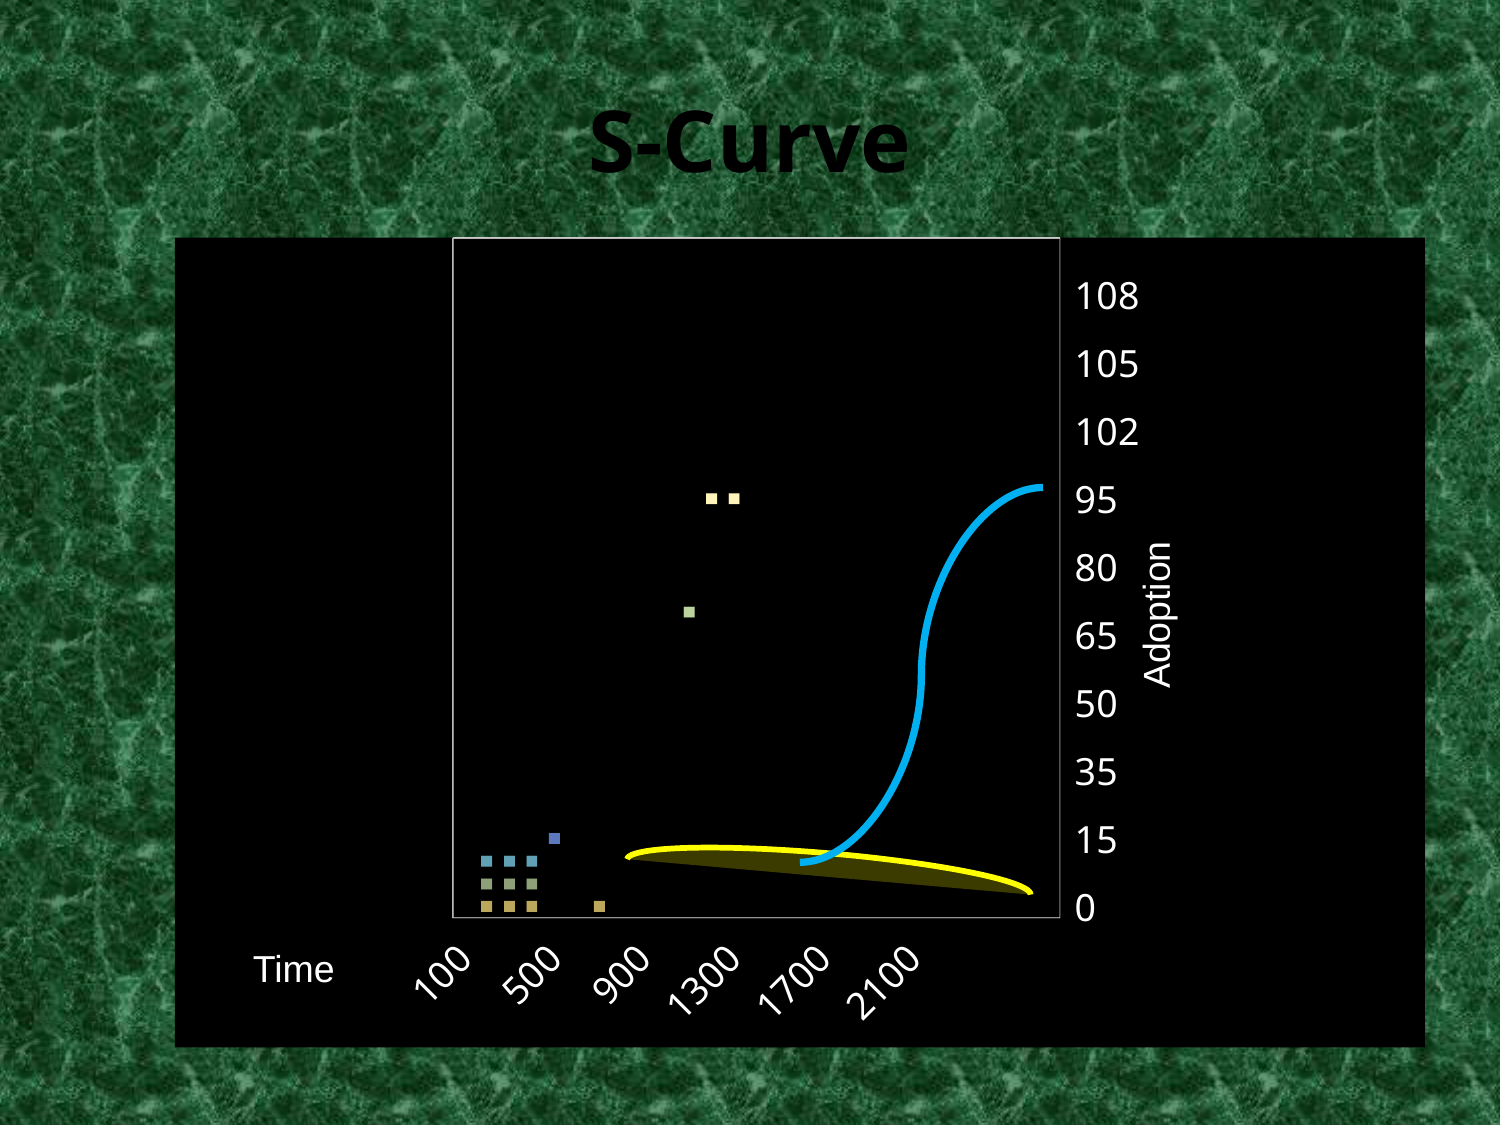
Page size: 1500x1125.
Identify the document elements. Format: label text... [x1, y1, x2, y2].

chart [174, 237, 1426, 1048]
picture [0, 0, 1500, 1125]
title S-Curve [75, 45, 1425, 233]
